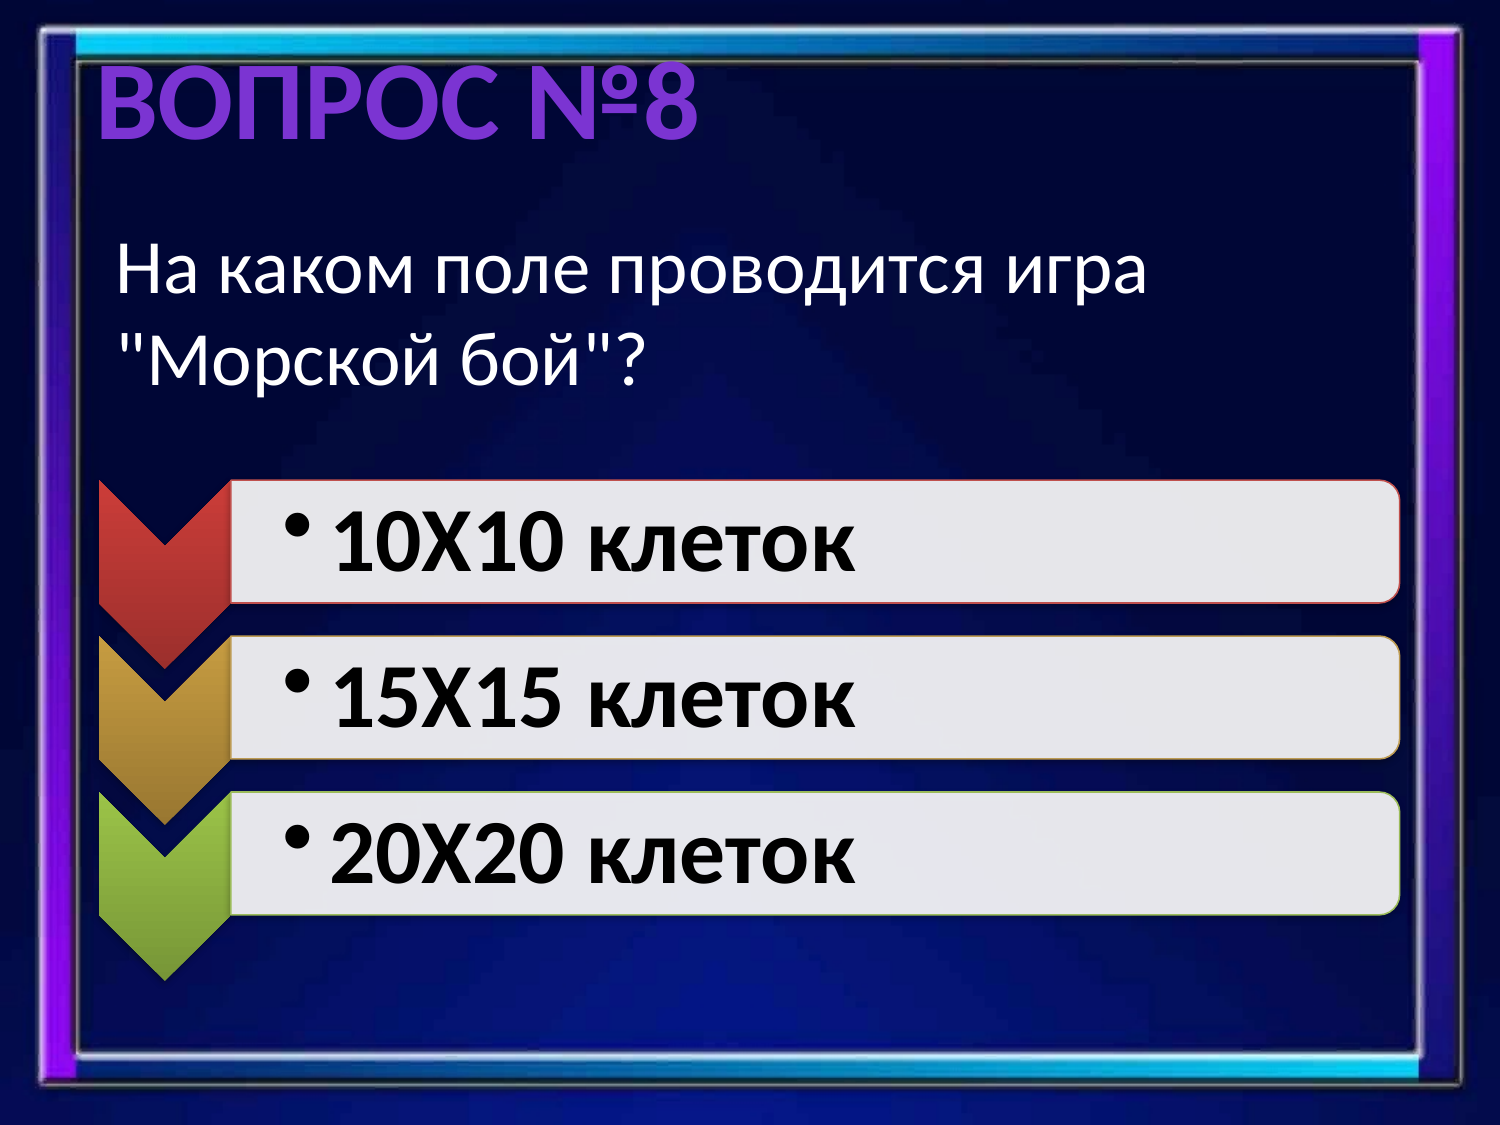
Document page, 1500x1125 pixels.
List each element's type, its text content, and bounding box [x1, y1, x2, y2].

text_box Вопрос №8 [79, 19, 716, 170]
title На каком поле проводится игра "Морской бой"? [100, 208, 1451, 409]
picture [0, 0, 1500, 1125]
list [98, 479, 1400, 982]
